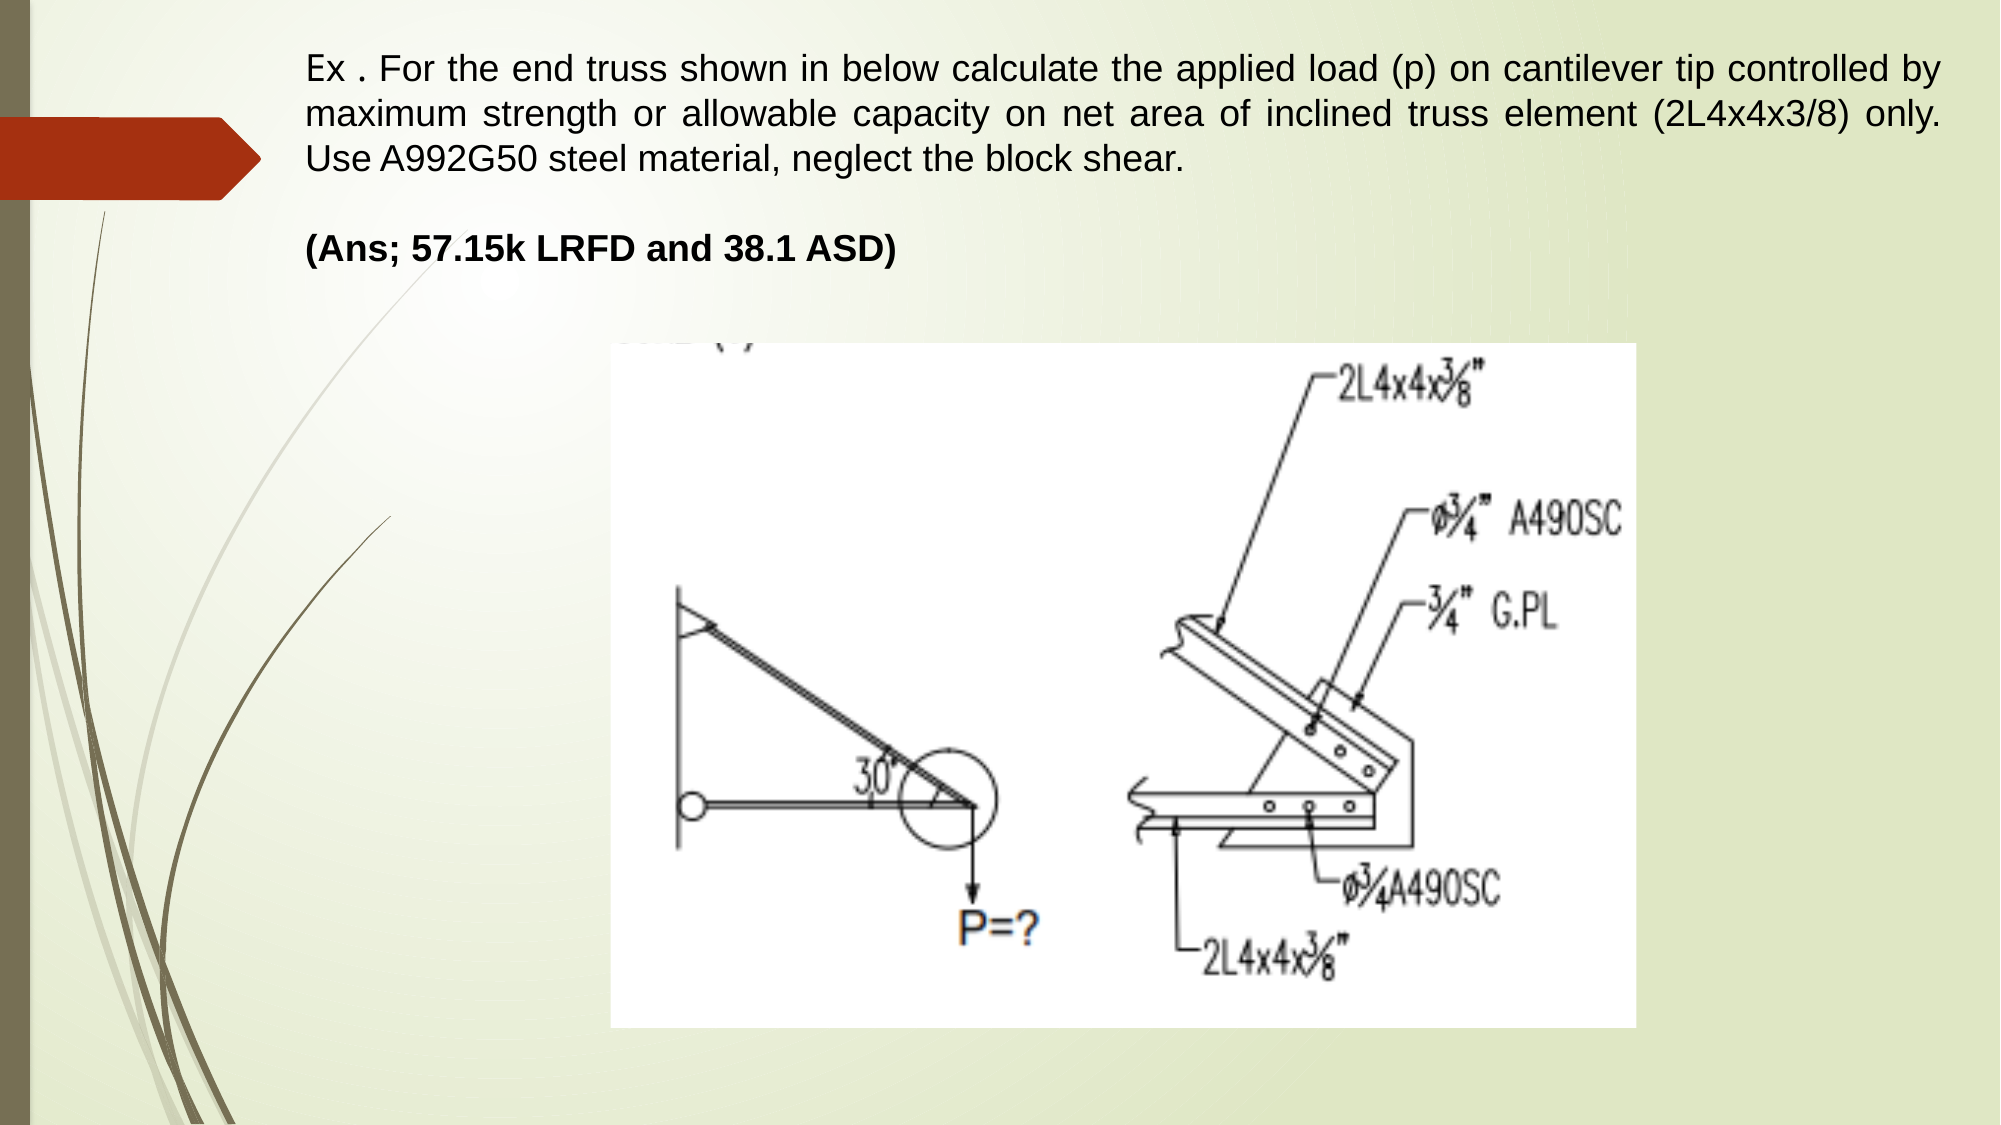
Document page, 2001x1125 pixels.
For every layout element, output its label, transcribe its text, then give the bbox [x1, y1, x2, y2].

text_box Ex . For the end truss shown in below calculate the applied load (p) on cantilever tip controlled by maximum strength or allowable capacity on net area of inclined truss element (2L4x4x3/8) only. Use A992G50 steel material, neglect the block shear. (Ans; 57.15k LRFD and 38.1 ASD) [290, 36, 1957, 277]
picture [610, 343, 1637, 1028]
